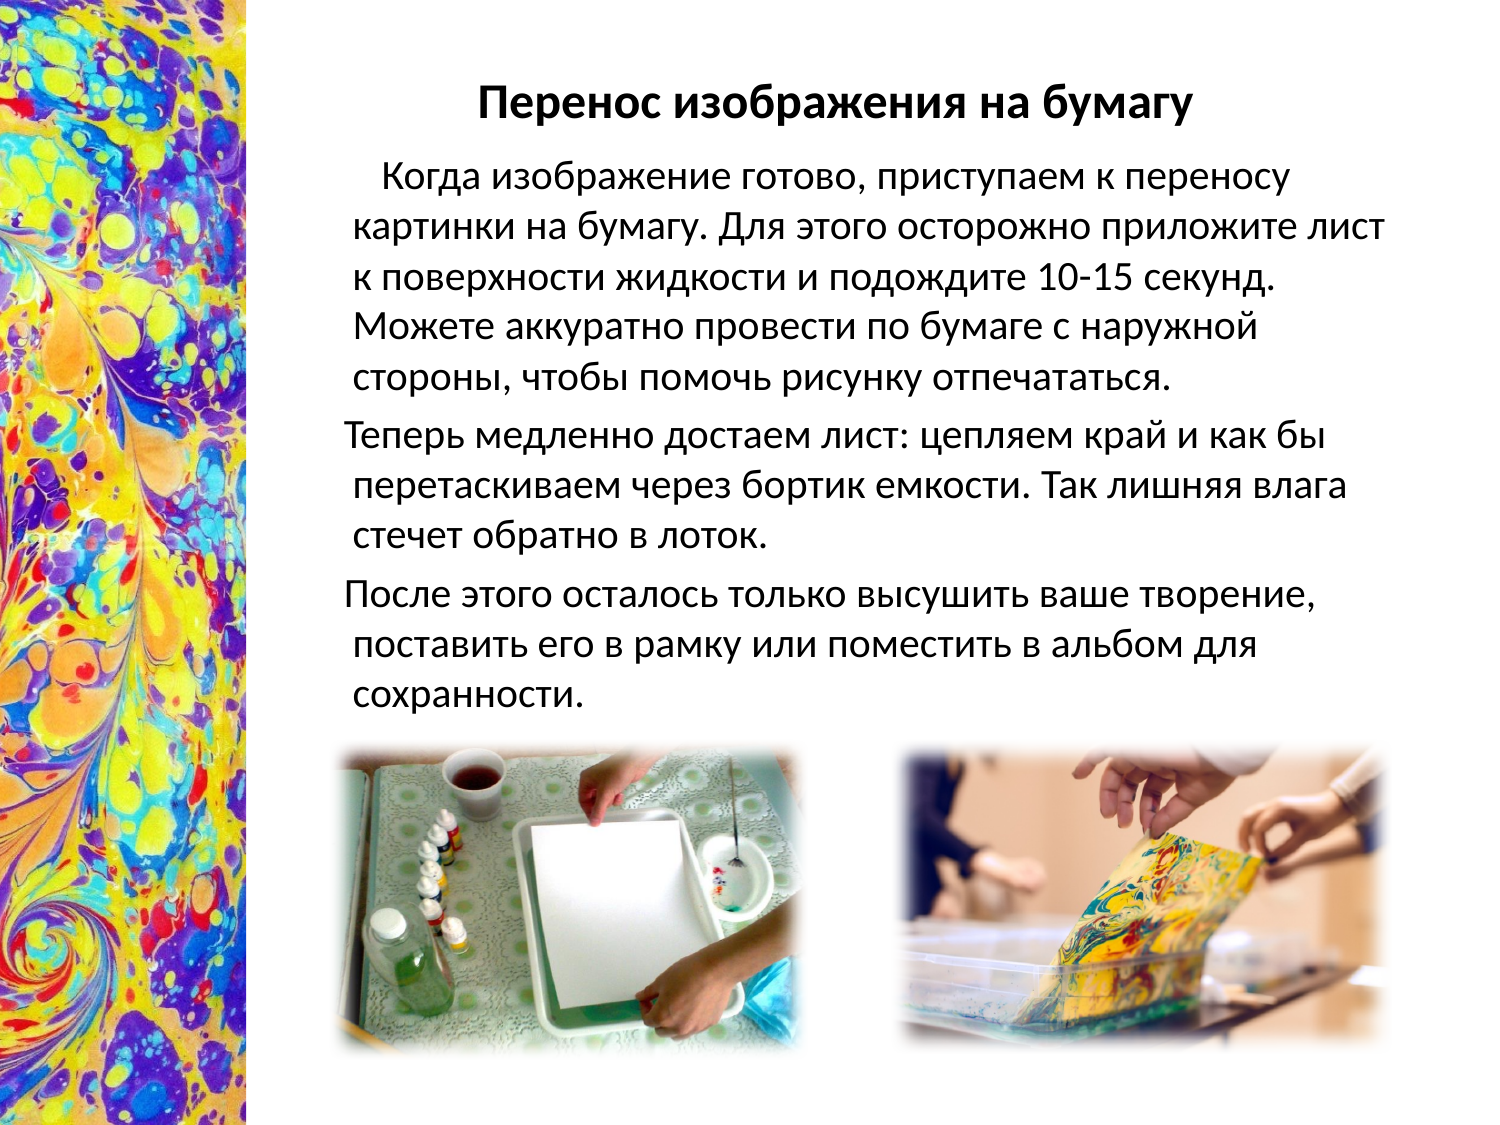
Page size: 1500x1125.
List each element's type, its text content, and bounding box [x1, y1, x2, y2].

list Когда изображение готово, приступаем к переносу картинки на бумагу. Для этого осторожно приложите лист к поверхности жидкости и подождите 10-15 секунд. Можете аккуратно провести по бумаге с наружной стороны, чтобы помочь рисунку отпечататься. Теперь медленно достаем лист: цепляем край и как бы перетаскиваем через бортик емкости. Так лишняя влага стечет обратно в лоток. После этого осталось только высушить ваше творение, поставить его в рамку или поместить в альбом для сохранности. [281, 140, 1425, 923]
picture [327, 737, 809, 1061]
picture [0, 1, 688, 1125]
title Перенос изображения на бумагу [257, 45, 1425, 153]
picture [890, 737, 1393, 1055]
